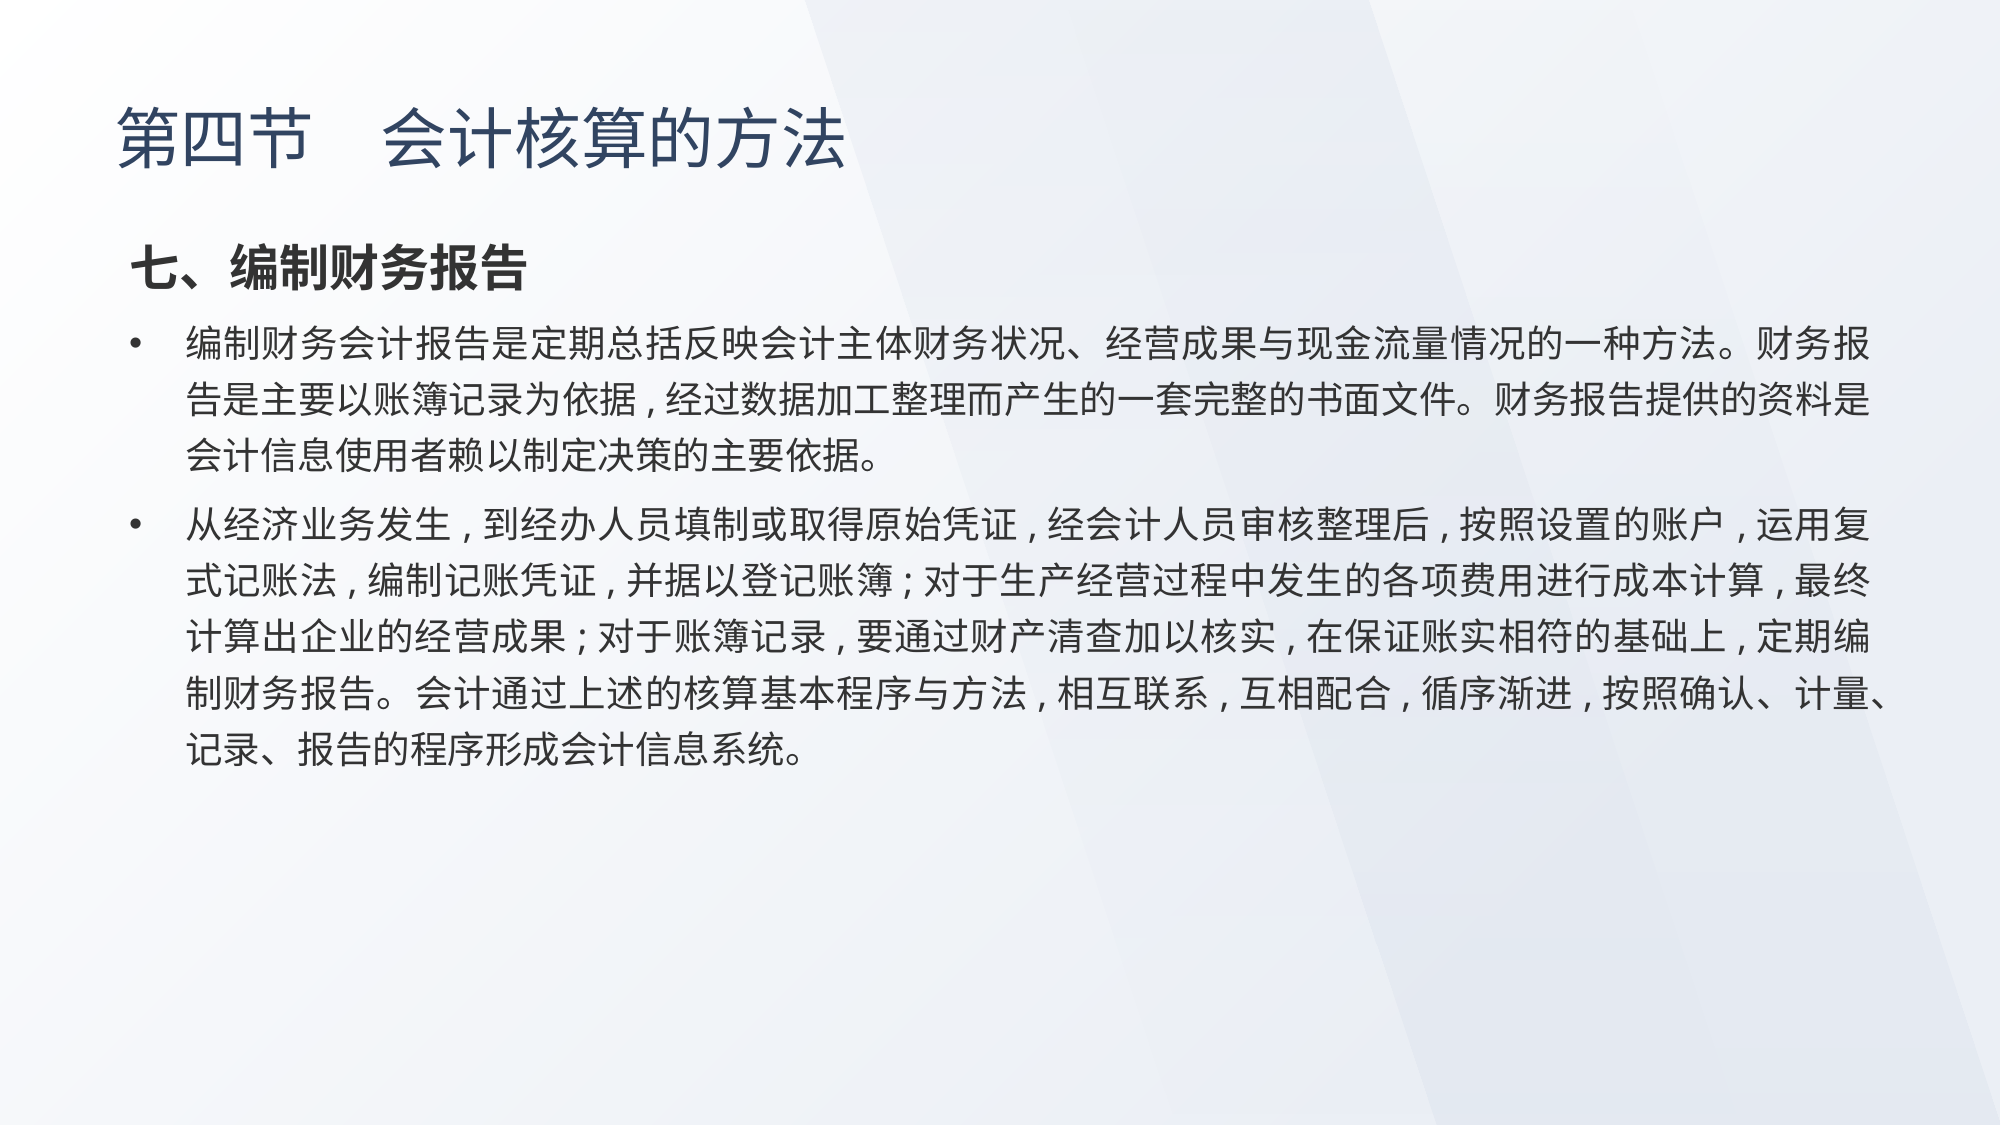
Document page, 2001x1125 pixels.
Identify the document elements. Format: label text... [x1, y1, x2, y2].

text_box 七、编制财务报告 编制财务会计报告是定期总括反映会计主体财务状况、经营成果与现金流量情况的一种方法。财务报告是主要以账簿记录为依据,经过数据加工整理而产生的一套完整的书面文件。财务报告提供的资料是会计信息使用者赖以制定决策的主要依据。 从经济业务发生,到经办人员填制或取得原始凭证,经会计人员审核整理后,按照设置的账户,运用复式记账法,编制记账凭证,并据以登记账簿;对于生产经营过程中发生的各项费用进行成本计算,最终计算出企业的经营成果;对于账簿记录,要通过财产清查加以核实,在保证账实相符的基础上,定期编制财务报告。会计通过上述的核算基本程序与方法,相互联系,互相配合,循序渐进,按照确认、计量、记录、报告的程序形成会计信息系统。 [114, 213, 1886, 1013]
title 第四节 会计核算的方法 [114, 59, 1886, 178]
